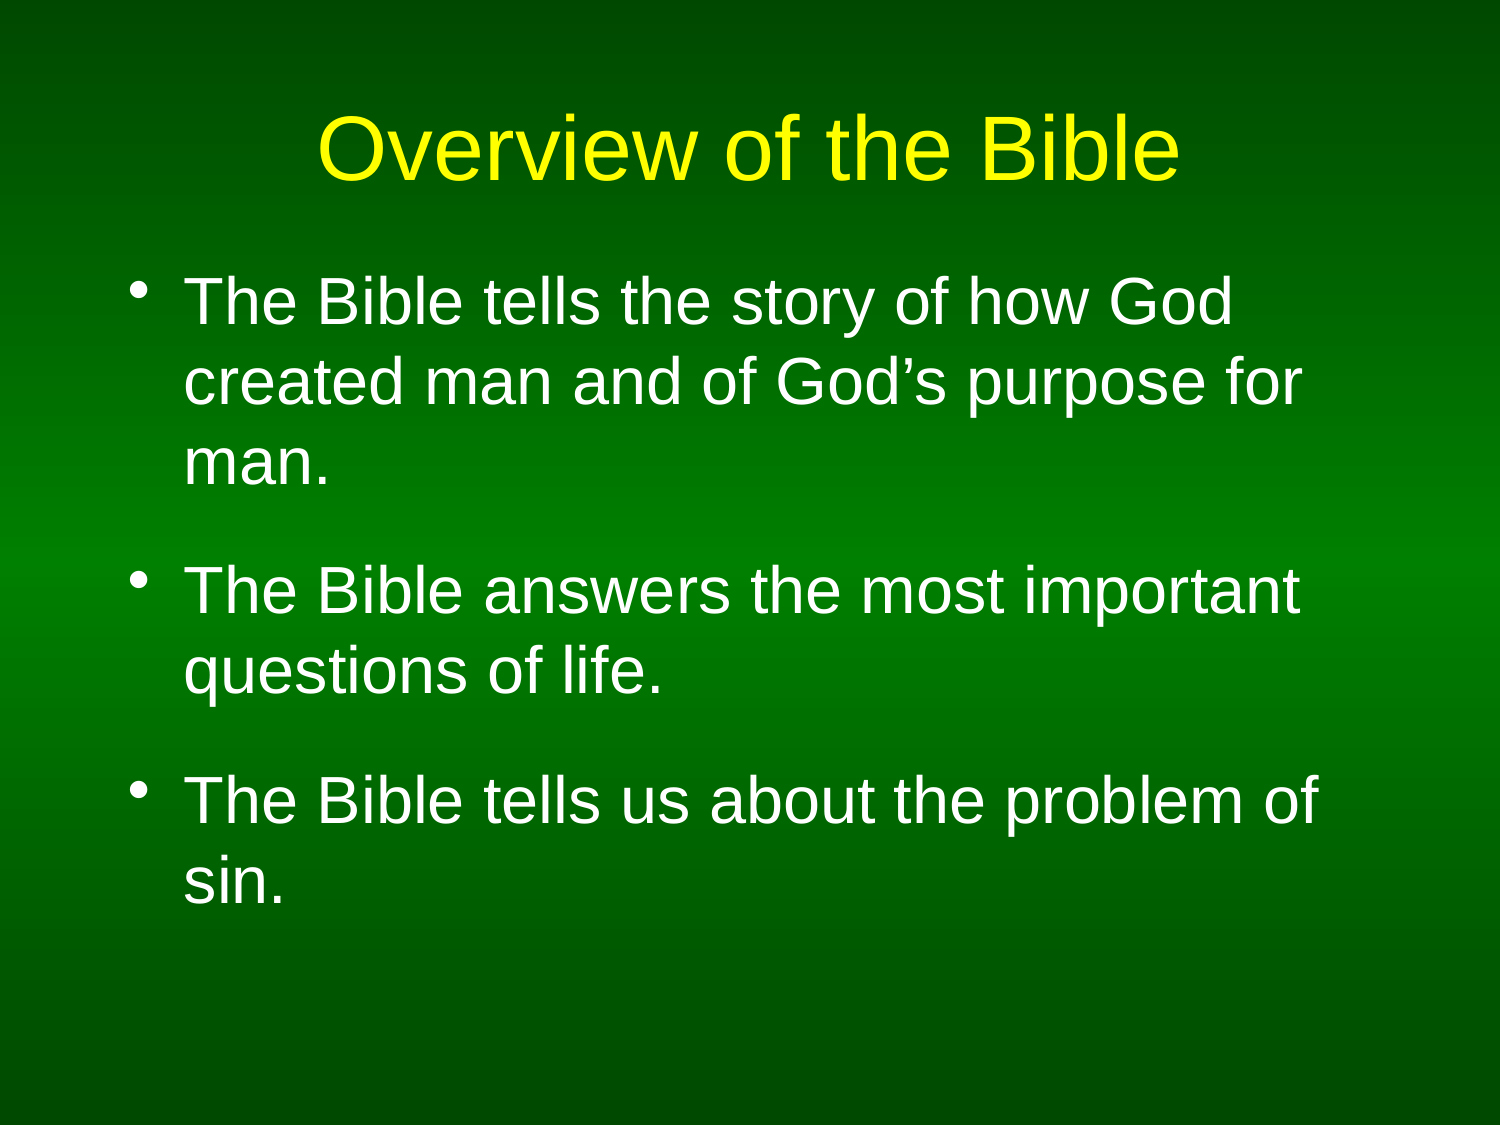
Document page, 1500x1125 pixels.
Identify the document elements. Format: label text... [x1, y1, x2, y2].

list The Bible tells the story of how God created man and of God’s purpose for man. The Bible answers the most important questions of life. The Bible tells us about the problem of sin. [112, 249, 1388, 1063]
title Overview of the Bible [112, 50, 1388, 238]
